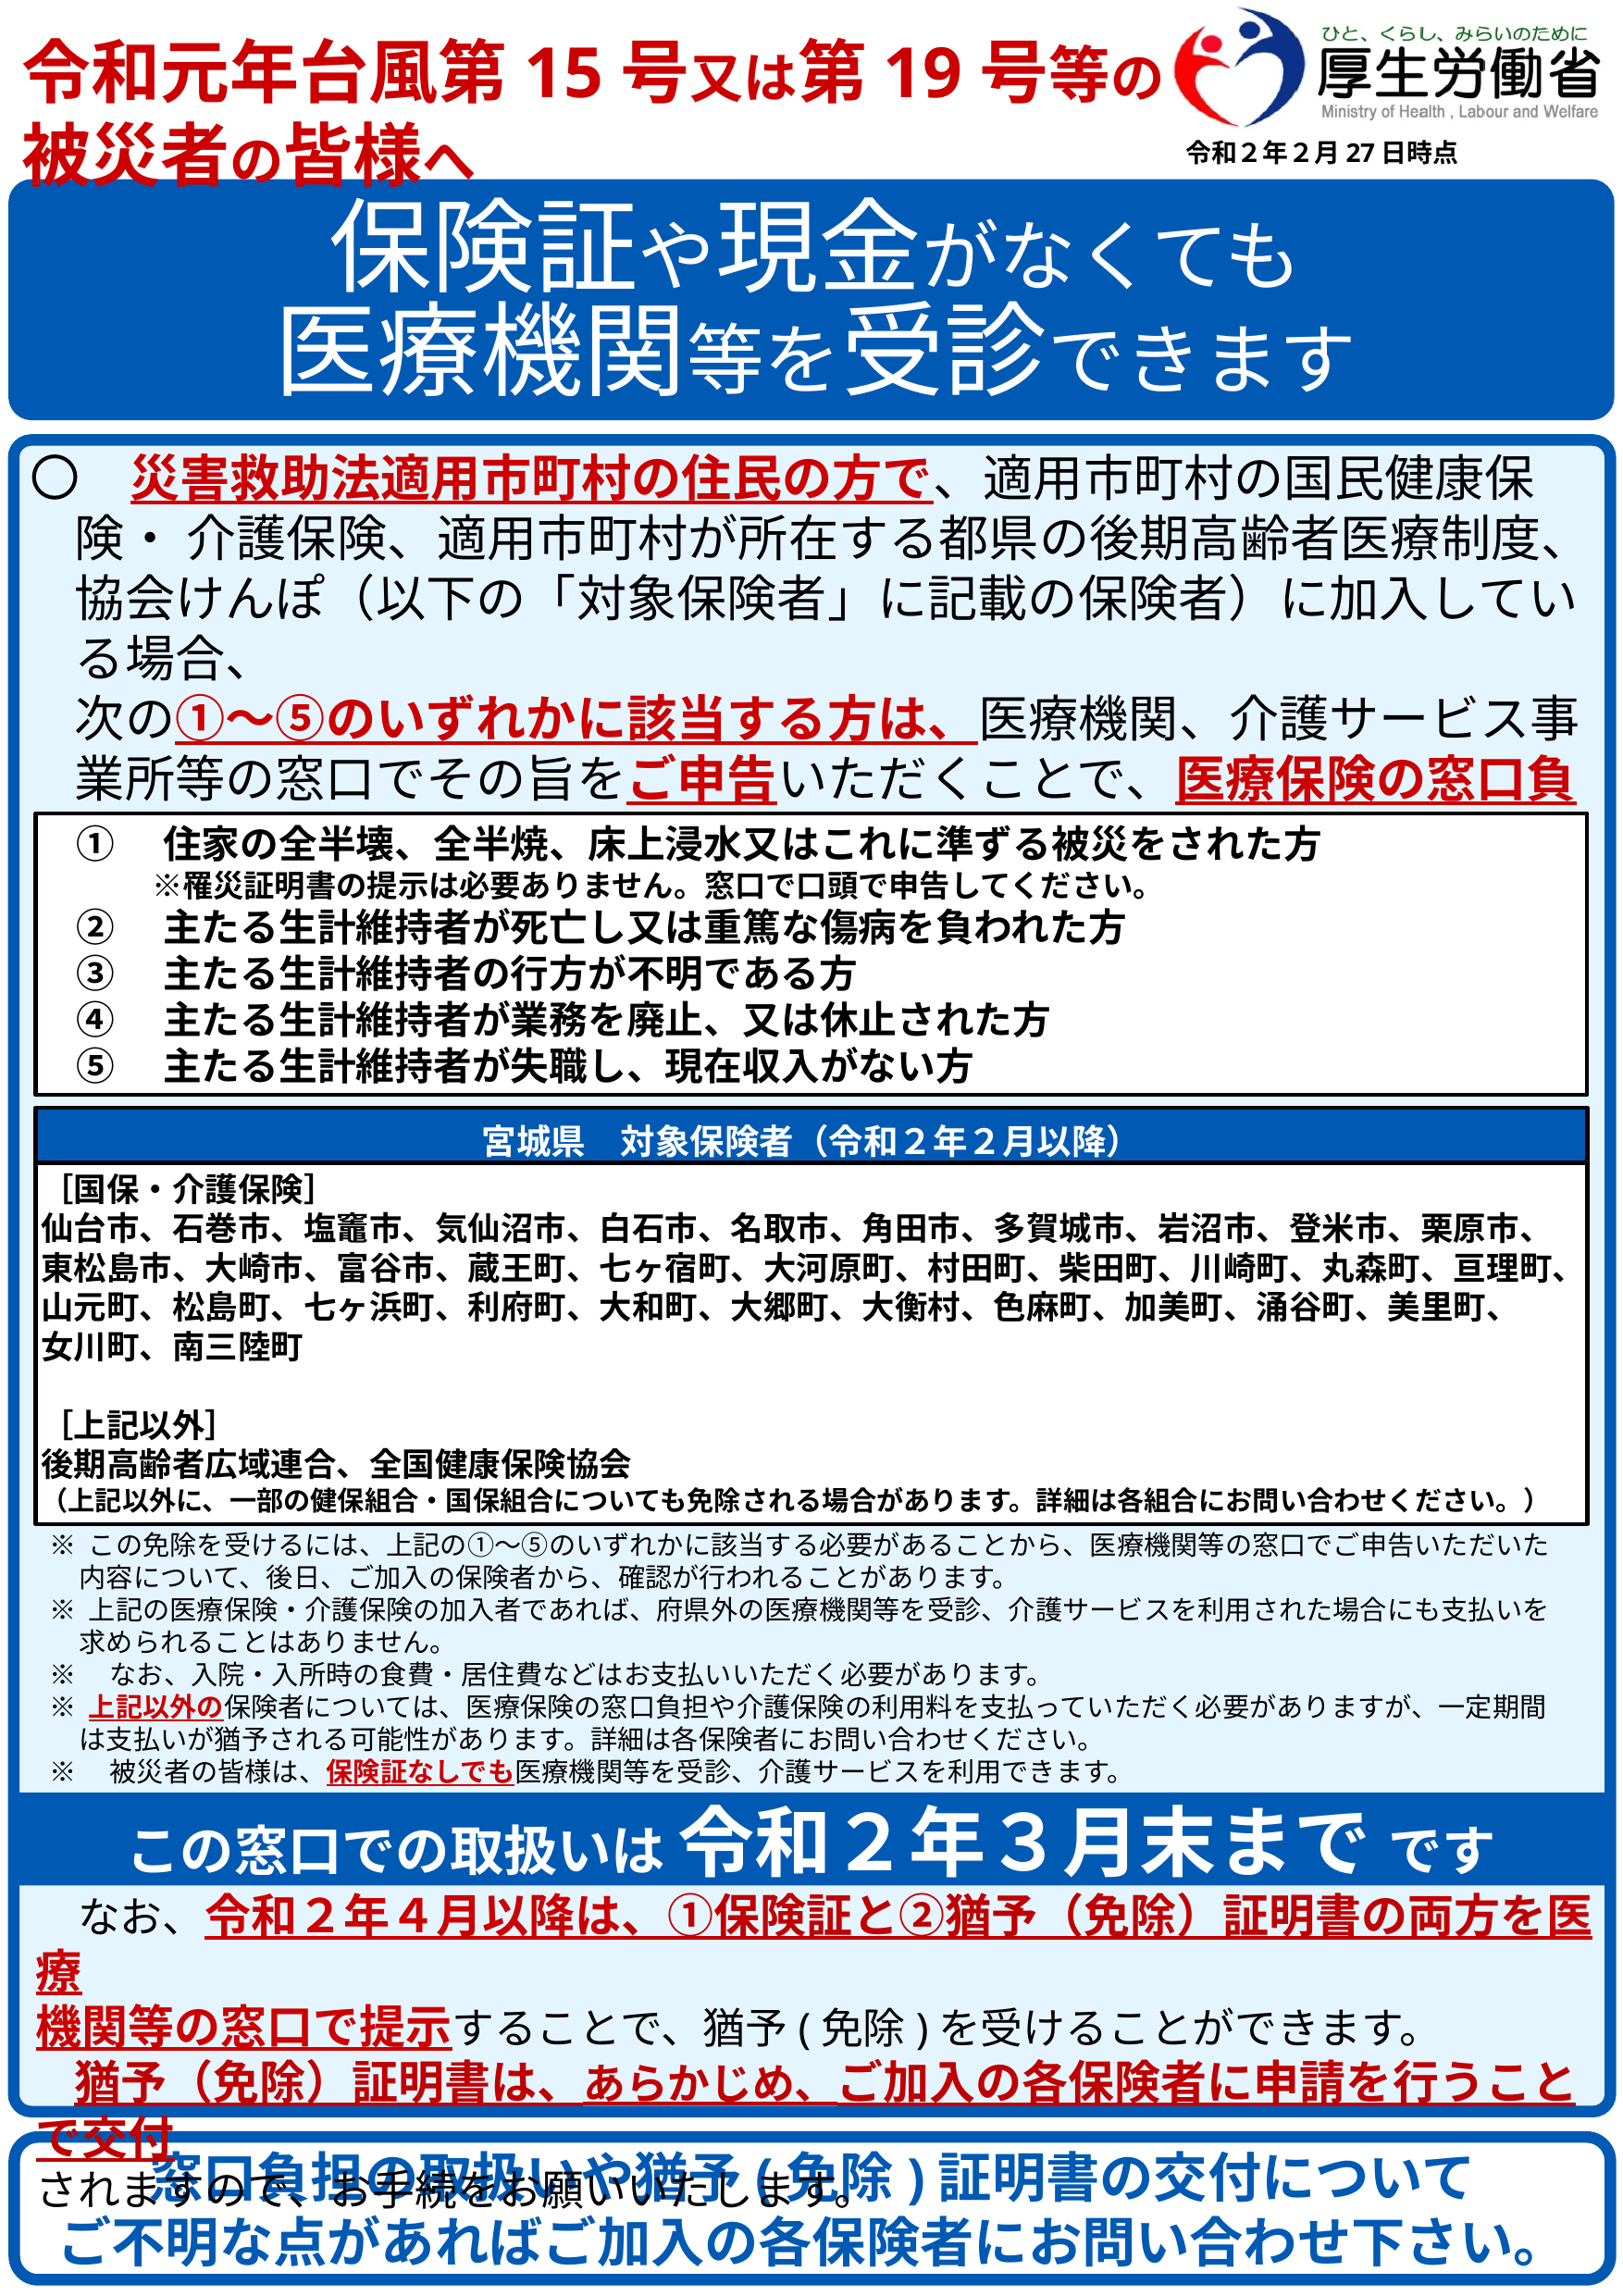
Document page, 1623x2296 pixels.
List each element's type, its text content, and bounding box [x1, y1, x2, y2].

text_box [7, 1791, 11, 1887]
text_box [11, 1893, 21, 2111]
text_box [1171, 6, 1611, 176]
text_box ［国保・介護保険］ 仙台市、石巻市、塩竈市、気仙沼市、白石市、名取市、角田市、多賀城市、岩沼市、登米市、栗原市、 東松島市、大崎市、富谷市、蔵王町、七ヶ宿町、大河原町、村田町、柴田町、川崎町、丸森町、亘理町、 山元町、松島町、七ヶ浜町、利府町、大和町、大郷町、大衡村、色麻町、加美町、涌谷町、美里町、 女川町、南三陸町 ［上記以外］ 後期高齢者広域連合、全国健康保険協会 （上記以外に、一部の健保組合・国保組合についても免除される場合があります。詳細は各組合にお問い合わせください。） [33, 1164, 1590, 1526]
text_box 〇 災害救助法適用市町村の住民の方で、適用市町村の国民健康保険・ 介護保険、適用市町村が所在する都県の後期高齢者医療制度、 協会けんぽ（以下の「対象保険者」に記載の保険者）に加入している場合、 次の➀～➄のいずれかに該当する方は、医療機関、介護サービス事業所等の窓口でその旨をご申告いただくことで、医療保険の窓口負担や介護保険の利用料について支払いが不要となります（令和２年３月末まで）。 [16, 440, 1615, 935]
text_box 令和元年台風第15号又は第19号等の 被災者の皆様へ [20, 19, 1167, 177]
text_box [11, 445, 1613, 2106]
text_box なお、令和２年４月以降は、①保険証と②猶予（免除）証明書の両方を医療 機関等の窓口で提示することで、猶予(免除)を受けることができます。 猶予（免除）証明書は、あらかじめ、ご加入の各保険者に申請を行うことで交付 されますので、お手続をお願いいたします。 [21, 1893, 1608, 2222]
text_box [12, 182, 1611, 416]
text_box 保険証や現金がなくても 医療機関等を受診できます [231, 185, 1399, 417]
text_box 宮城県 対象保険者（令和２年２月以降） [33, 1106, 1590, 1164]
text_box この窓口での取扱いは 令和２年３月末まで です [11, 1786, 1612, 1893]
text_box ① 住家の全半壊、全半焼、床上浸水又はこれに準ずる被災をされた方 ※罹災証明書の提示は必要ありません。窓口で口頭で申告してください。 ② 主たる生計維持者が死亡し又は重篤な傷病を負われた方 ③ 主たる生計維持者の行方が不明である方 ④ 主たる生計維持者が業務を廃止、又は休止された方 ⑤ 主たる生計維持者が失職し、現在収入がない方 [35, 813, 1588, 1096]
text_box 窓口負担の取扱いや猶予(免除)証明書の交付について ご不明な点があればご加入の各保険者にお問い合わせ下さい。 [12, 2141, 1613, 2282]
text_box ※ この免除を受けるには、上記の①～⑤のいずれかに該当する必要があることから、医療機関等の窓口でご申告いただいた内容について、後日、ご加入の保険者から、確認が行われることがあります。 ※ 上記の医療保険・介護保険の加入者であれば、府県外の医療機関等を受診、介護サービスを利用された場合にも支払いを求められることはありません。 ※ なお、入院・入所時の食費・居住費などはお支払いいただく必要があります。 ※ 上記以外の保険者については、医療保険の窓口負担や介護保険の利用料を支払っていただく必要がありますが、一定期間は支払いが猶予される可能性があります。詳細は各保険者にお問い合わせください。 ※ 被災者の皆様は、保険証なしでも医療機関等を受診、介護サービスを利用できます。 [35, 1521, 1578, 1786]
